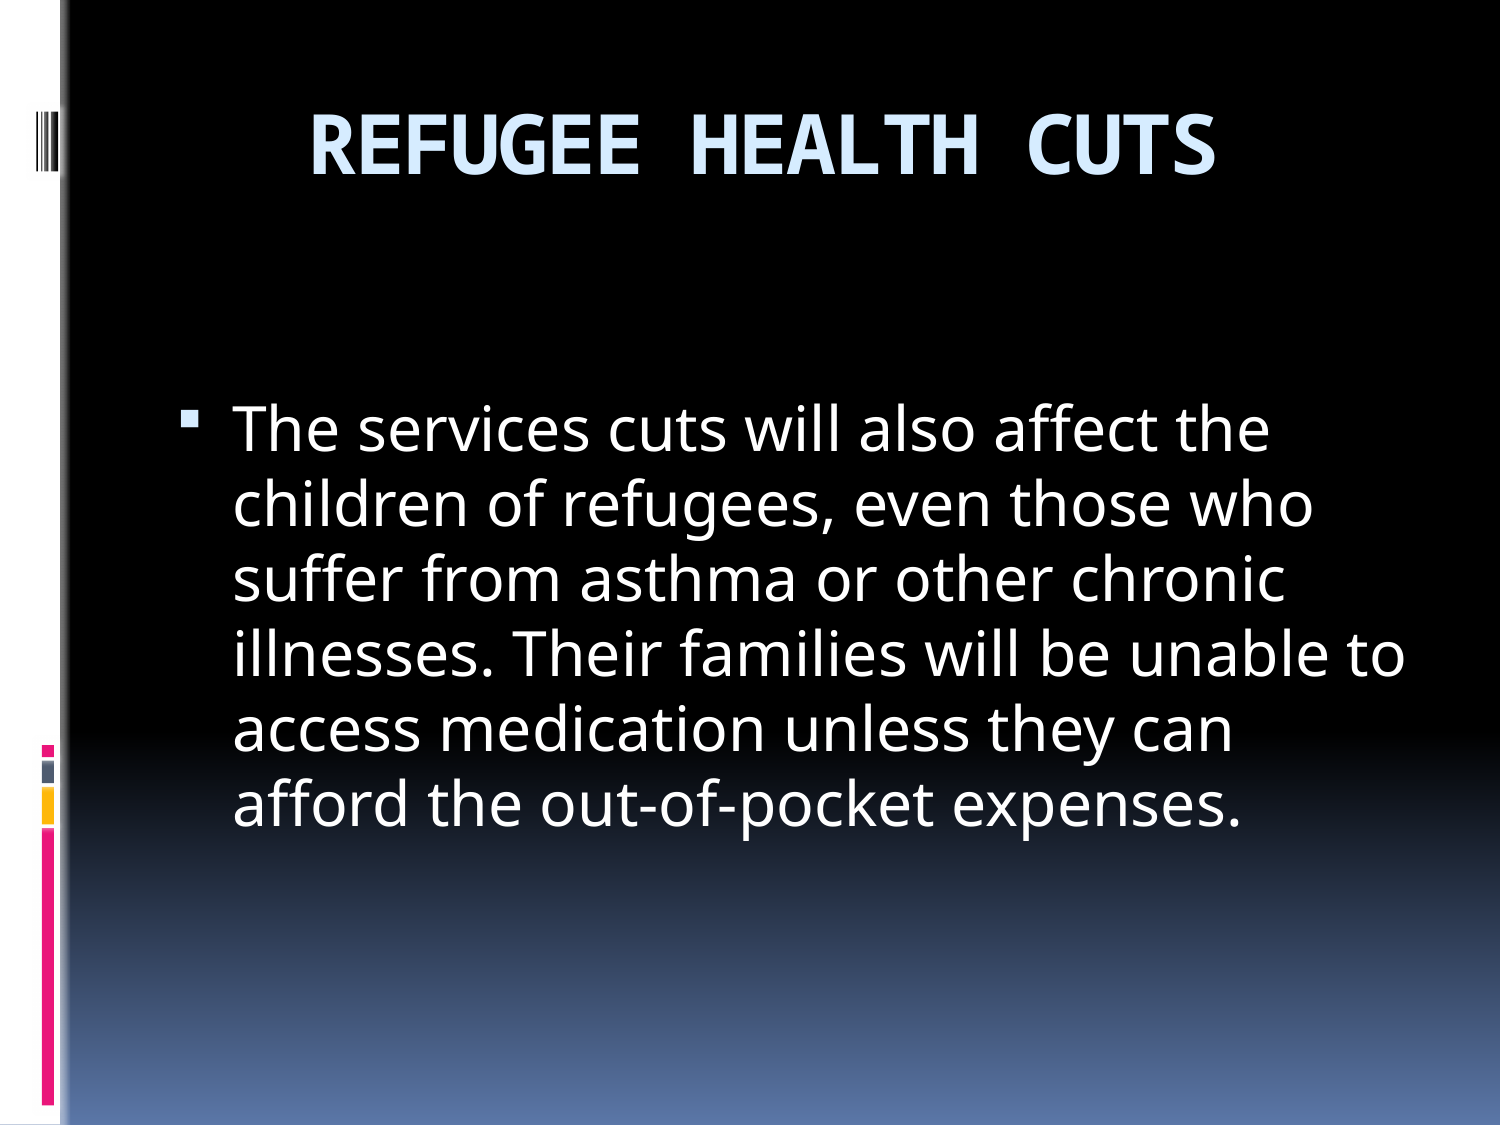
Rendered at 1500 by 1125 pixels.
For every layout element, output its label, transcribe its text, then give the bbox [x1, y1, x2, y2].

title REFUGEE HEALTH CUTS [150, 83, 1425, 234]
list The services cuts will also affect the children of refugees, even those who suffer from asthma or other chronic illnesses. Their families will be unable to access medication unless they can afford the out-of-pocket expenses. [150, 292, 1425, 1043]
